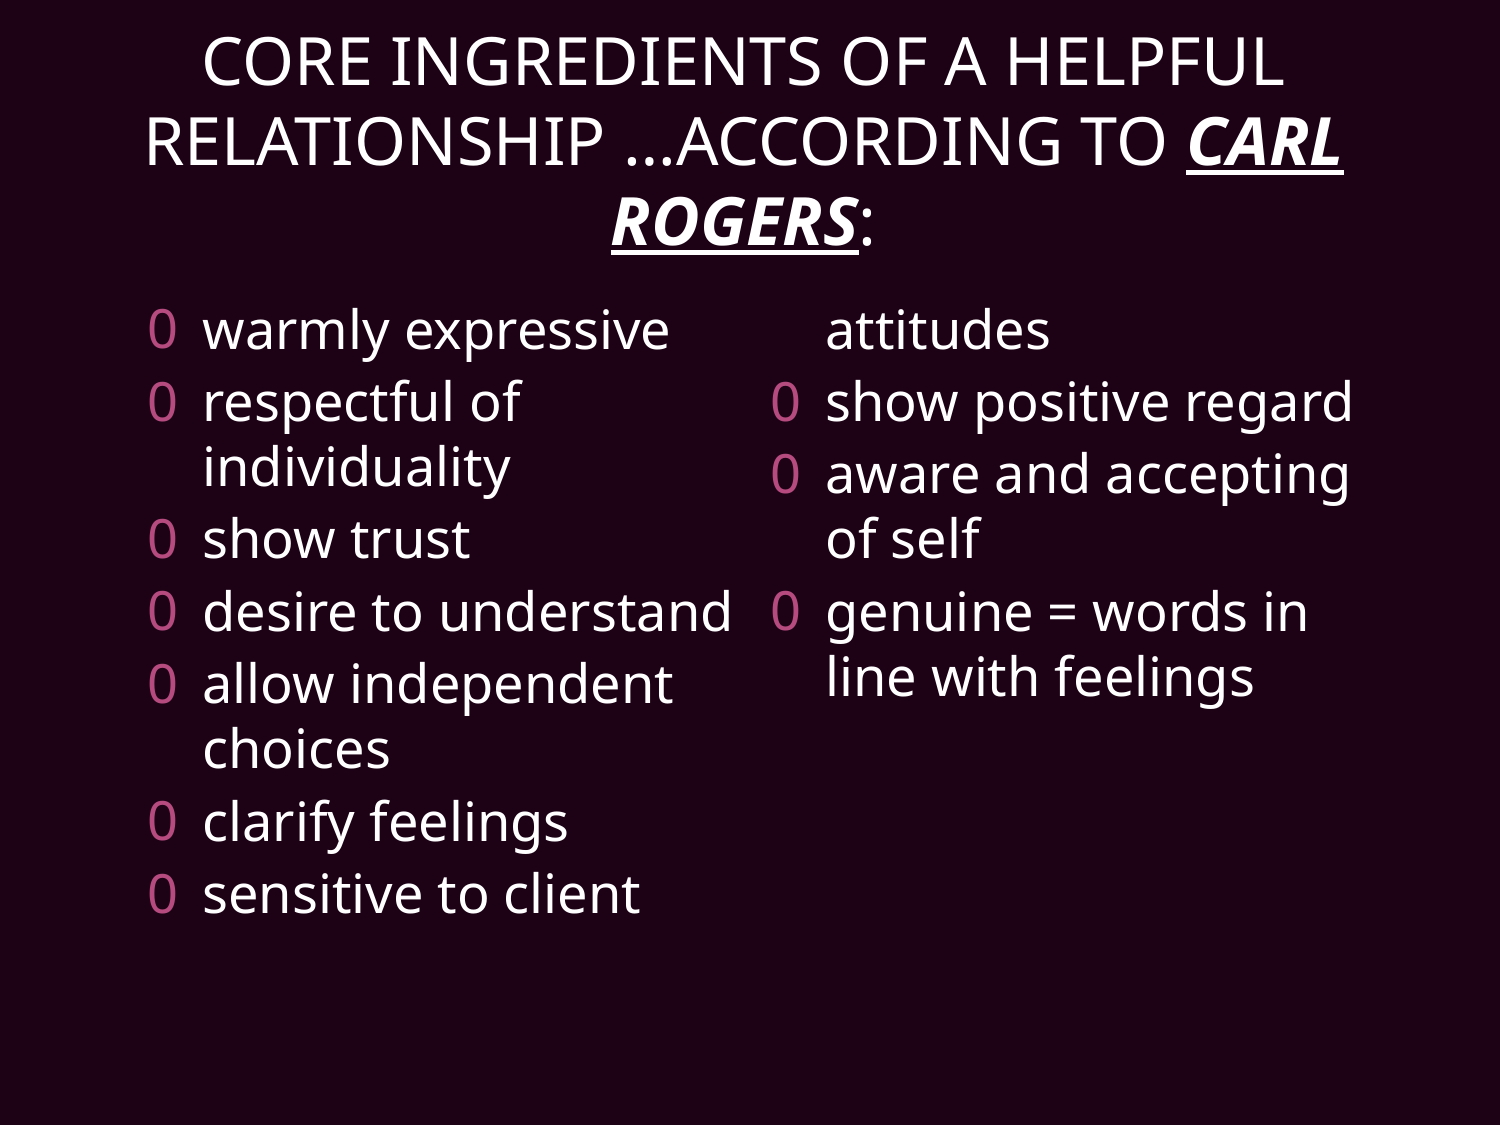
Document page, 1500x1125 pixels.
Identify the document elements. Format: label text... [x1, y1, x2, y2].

title Core Ingredients of a Helpful Relationship …According to Carl Rogers: [87, 45, 1400, 233]
list warmly expressive respectful of individuality show trust desire to understand allow independent choices clarify feelings sensitive to client attitudes show positive regard aware and accepting of self genuine = words in line with feelings [112, 287, 1389, 979]
